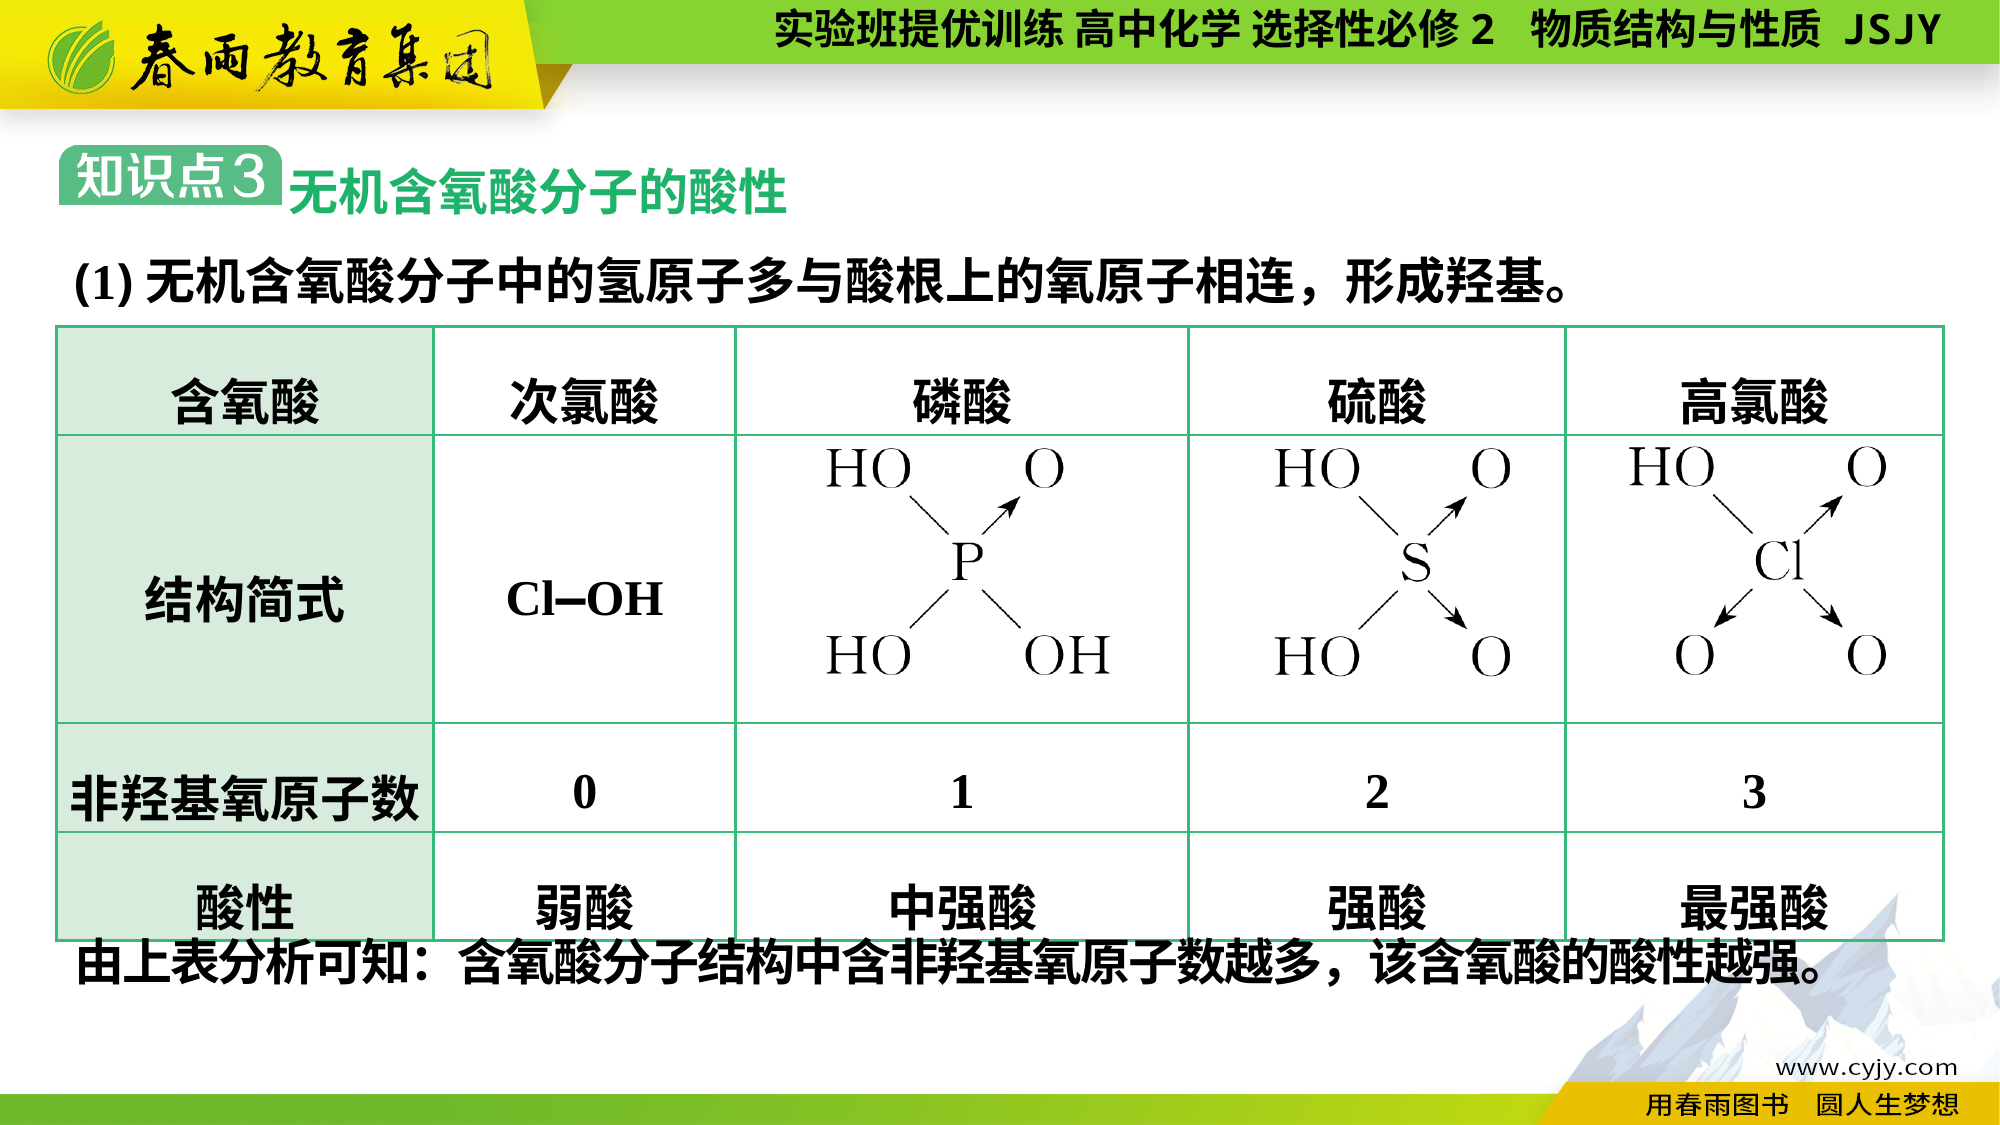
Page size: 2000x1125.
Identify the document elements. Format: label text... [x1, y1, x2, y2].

list 无机含氧酸分子的酸性 (1)无机含氧酸分子中的氢原子多与酸根上的氧原子相连，形成羟基。 [59, 122, 1944, 320]
table_cell 结构简式 [58, 436, 432, 722]
table_cell 中强酸 [737, 833, 1187, 893]
table_cell [1190, 436, 1564, 722]
table_header 含氧酸 [58, 328, 432, 434]
table_header 高氯酸 [1567, 328, 1942, 434]
table_cell [1567, 436, 1942, 722]
table_cell 1 [737, 724, 1187, 831]
table_header 硫酸 [1190, 328, 1564, 434]
table_cell 酸性 [58, 833, 432, 939]
picture [0, 0, 2000, 1125]
table_cell Cl—OH [435, 436, 734, 722]
table_header 次氯酸 [435, 328, 734, 434]
table_cell 最强酸 [1567, 833, 1942, 893]
text_box 由上表分析可知：含氧酸分子结构中含非羟基氧原子数越多，该含氧酸的酸性越强。 [59, 893, 1944, 999]
table_cell [737, 436, 1187, 722]
table_cell 非羟基氧原子数 [58, 724, 432, 831]
table_cell 弱酸 [435, 833, 734, 893]
table_cell 2 [1190, 724, 1564, 831]
table_cell 3 [1567, 724, 1942, 831]
table_header 磷酸 [737, 328, 1187, 434]
table_cell 强酸 [1190, 833, 1564, 893]
table_cell 0 [435, 724, 734, 831]
